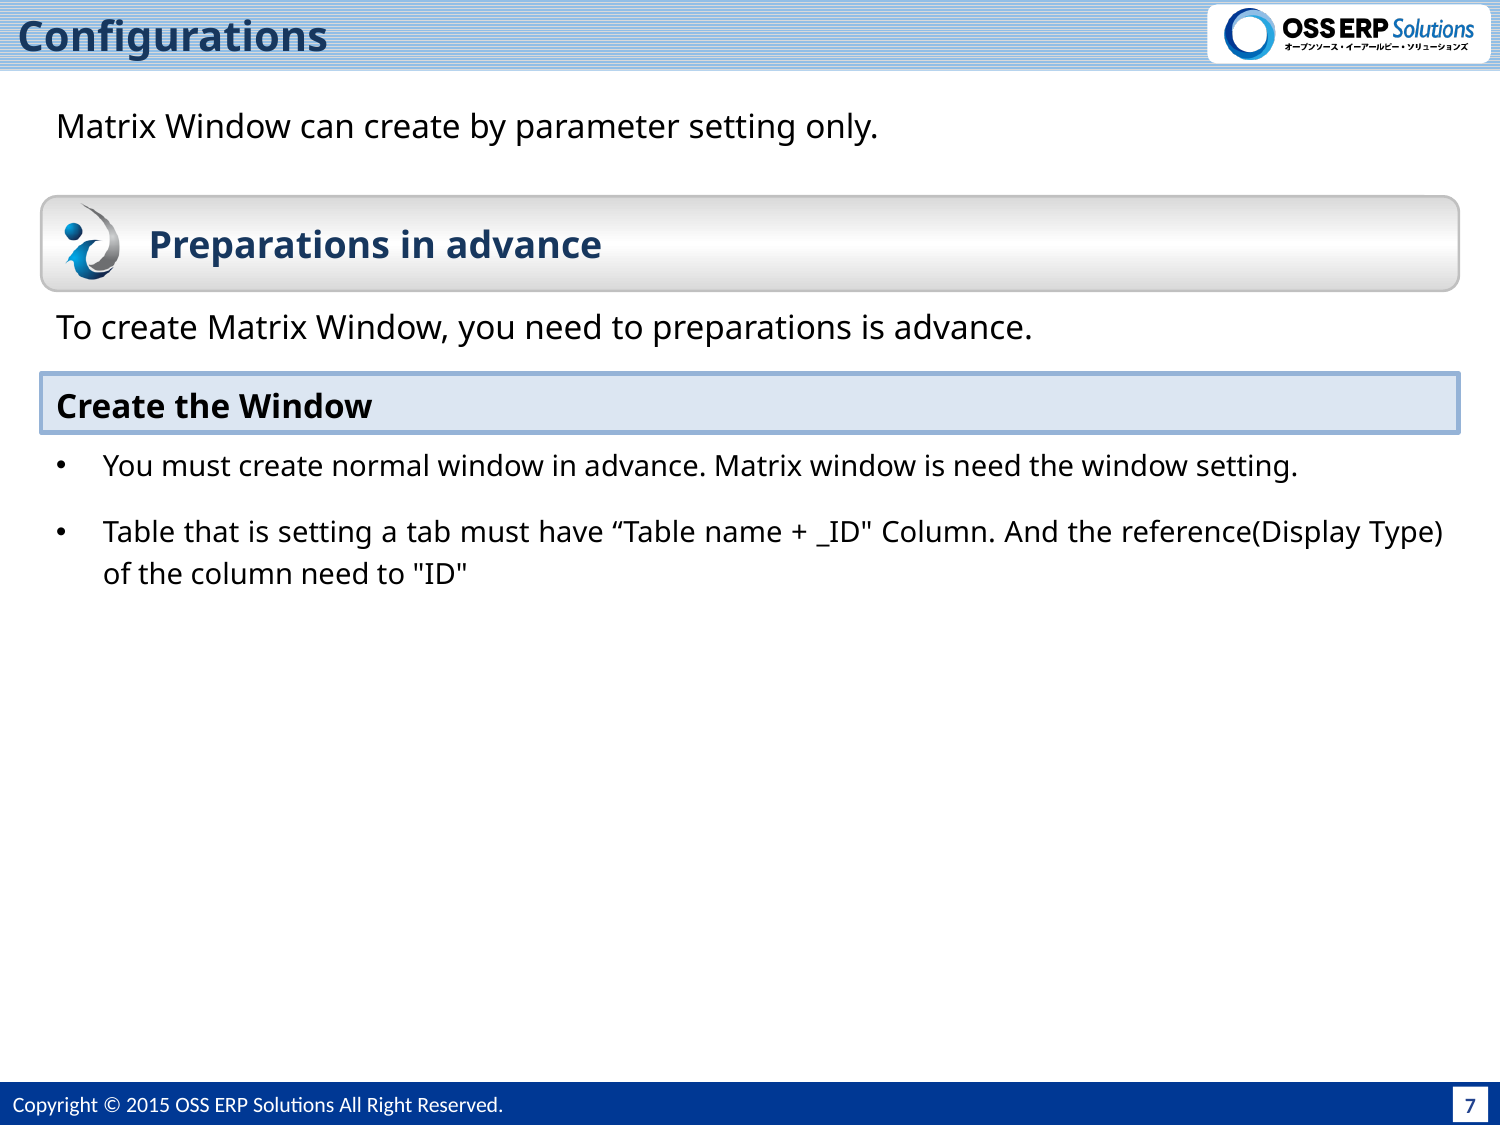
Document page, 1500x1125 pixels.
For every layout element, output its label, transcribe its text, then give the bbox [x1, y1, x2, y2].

text_box Matrix Window can create by parameter setting only. [39, 88, 1461, 222]
text_box Preparations in advance [41, 196, 1459, 291]
text_box Create the Window [39, 371, 1461, 435]
picture [1353, 8, 1474, 60]
text_box You must create normal window in advance. Matrix window is need the window setting. Table that is setting a tab must have “Table name + _ID" Column. And the reference(Display Type) of the column need to "ID" [39, 435, 1461, 588]
title Configurations [2, 0, 1353, 70]
text_box To create Matrix Window, you need to preparations is advance. [39, 289, 1461, 371]
picture [52, 203, 125, 283]
